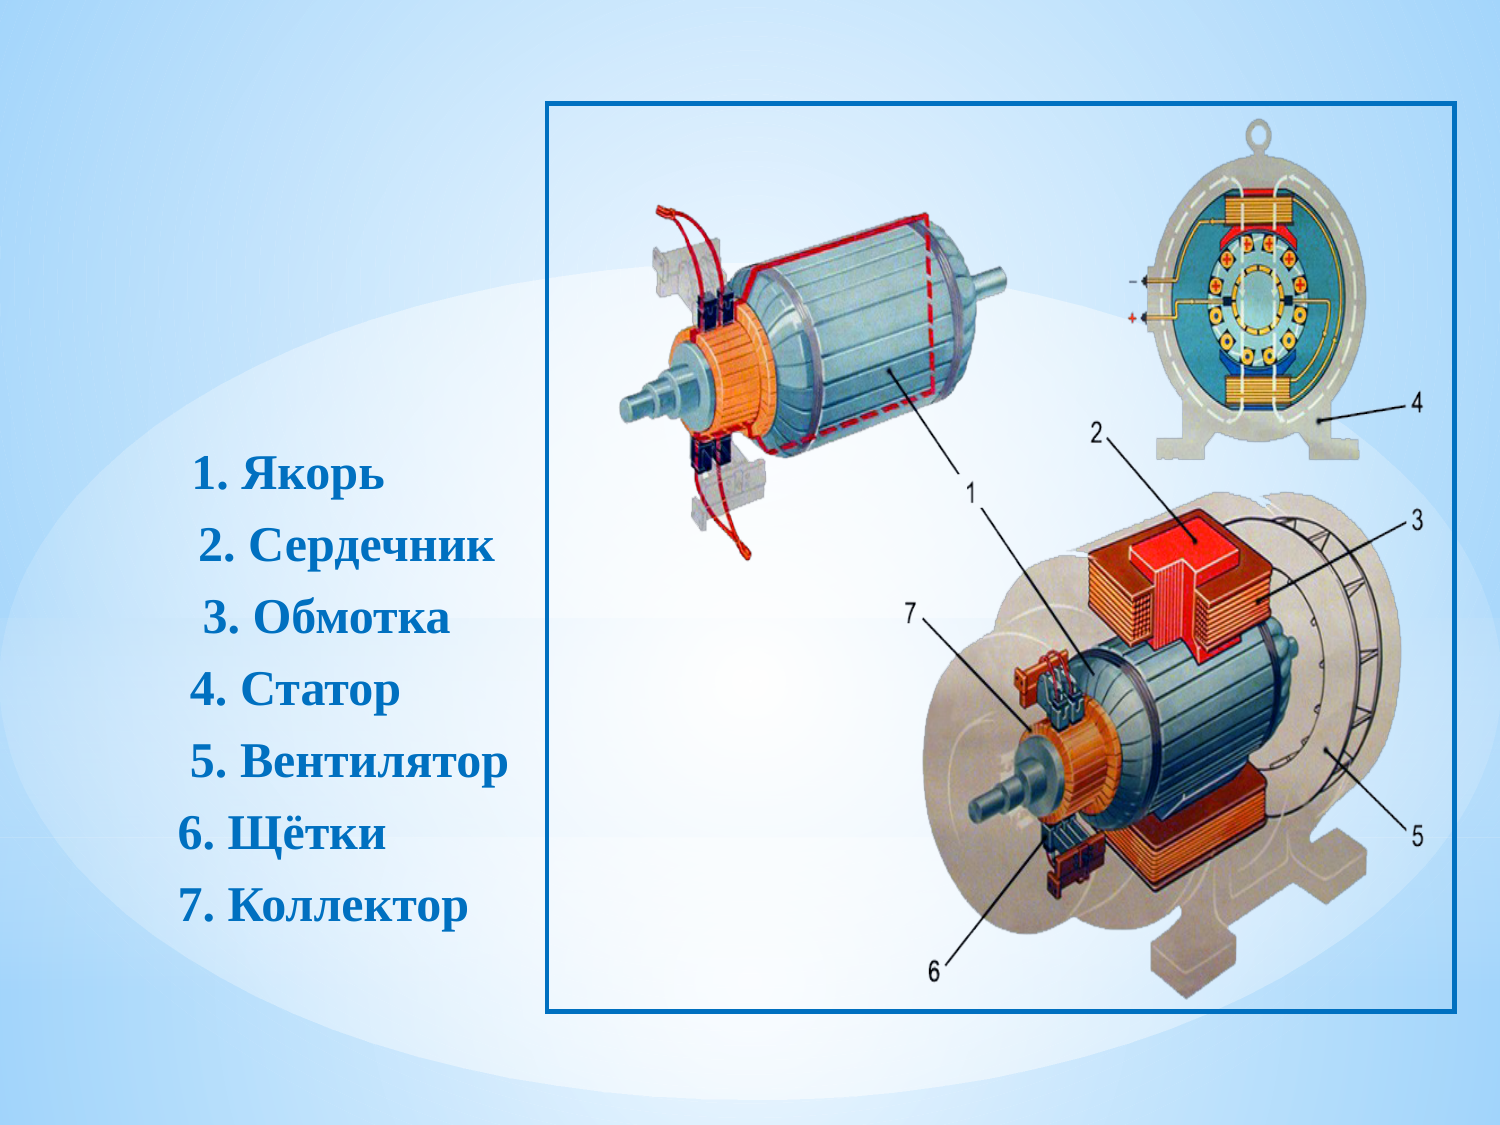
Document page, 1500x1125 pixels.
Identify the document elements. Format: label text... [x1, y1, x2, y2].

picture [548, 105, 1453, 1010]
list 1. Якорь 2. Сердечник 3. Обмотка 4. Статор 5. Вентилятор 6. Щётки 7. Коллектор [0, 0, 1500, 1125]
